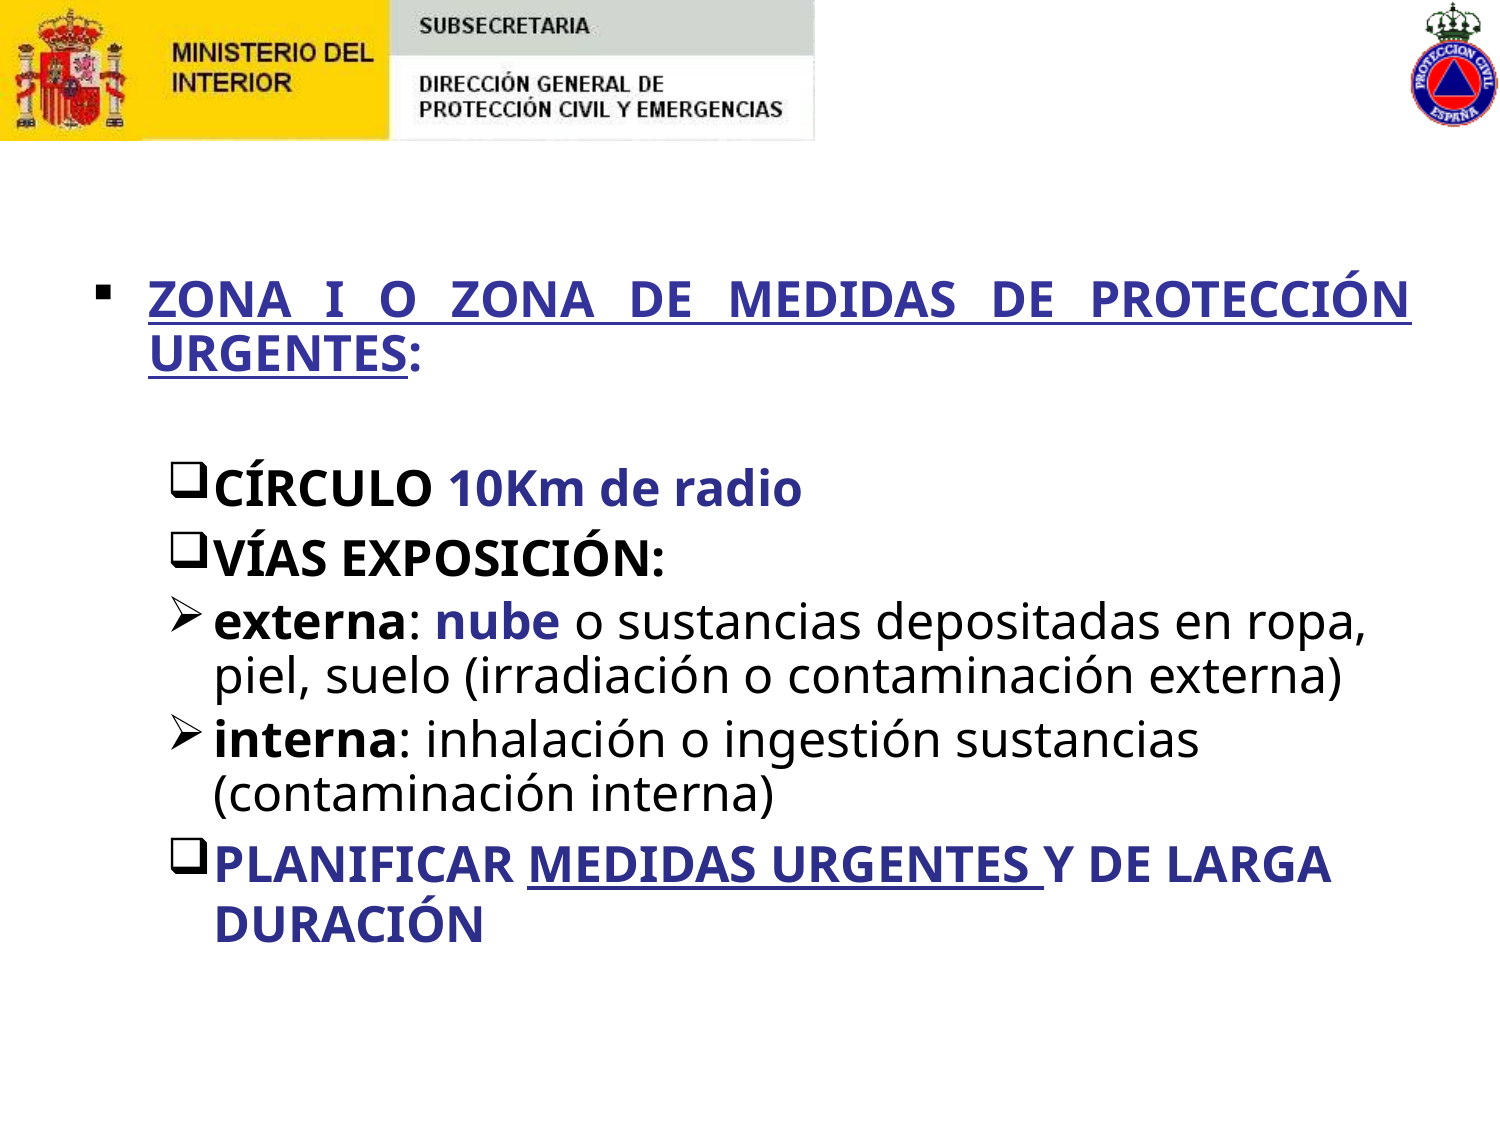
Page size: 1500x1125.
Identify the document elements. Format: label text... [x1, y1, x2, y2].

picture [0, 0, 815, 141]
picture [1408, 0, 1500, 132]
list ZONA I O ZONA DE MEDIDAS DE PROTECCIÓN URGENTES: CÍRCULO 10Km de radio VÍAS EXPOSICIÓN: externa: nube o sustancias depositadas en ropa, piel, suelo (irradiación o contaminación externa) interna: inhalación o ingestión sustancias (contaminación interna) PLANIFICAR MEDIDAS URGENTES Y DE LARGA DURACIÓN [76, 266, 1428, 1010]
